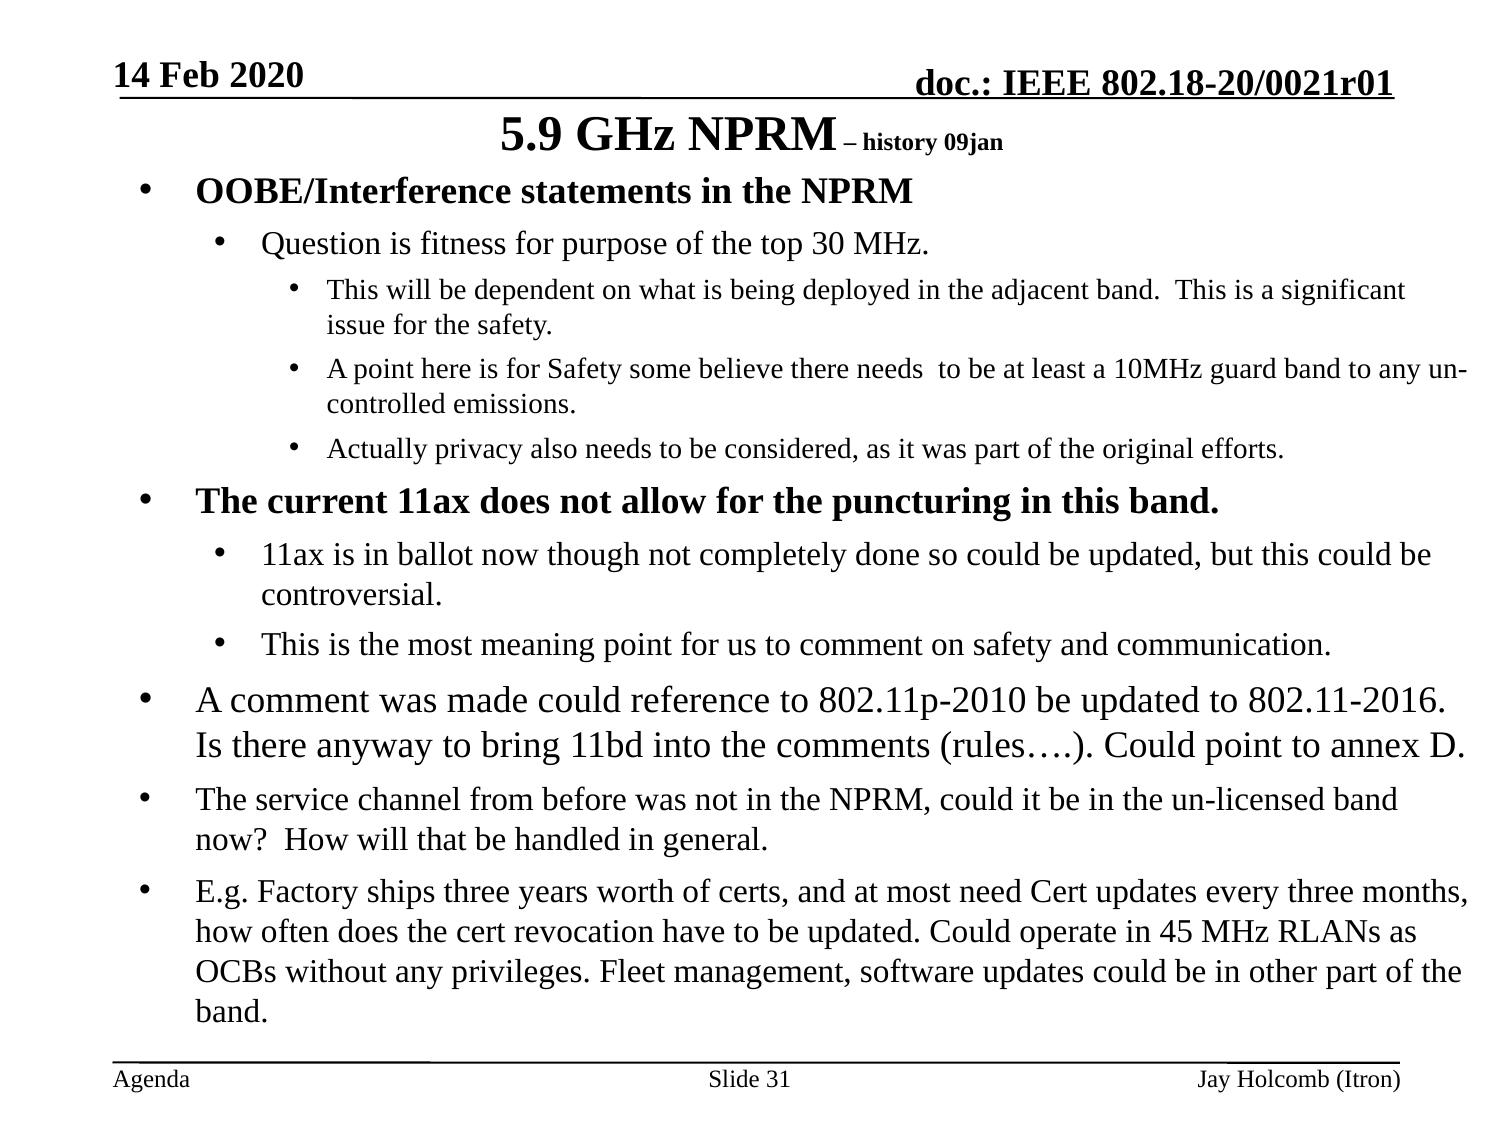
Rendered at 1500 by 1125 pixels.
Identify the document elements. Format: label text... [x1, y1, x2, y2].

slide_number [112, 49, 488, 95]
title 5.9 GHz NPRM – history 09jan [114, 103, 1390, 157]
footer Jay Holcomb (Itron) [878, 1061, 1402, 1093]
list OOBE/Interference statements in the NPRM Question is fitness for purpose of the top 30 MHz. This will be dependent on what is being deployed in the adjacent band. This is a significant issue for the safety. A point here is for Safety some believe there needs to be at least a 10MHz guard band to any un-controlled emissions. Actually privacy also needs to be considered, as it was part of the original efforts. The current 11ax does not allow for the puncturing in this band. 11ax is in ballot now though not completely done so could be updated, but this could be controversial. This is the most meaning point for us to comment on safety and communication. A comment was made could reference to 802.11p-2010 be updated to 802.11-2016. Is there anyway to bring 11bd into the comments (rules….). Could point to annex D. The service channel from before was not in the NPRM, could it be in the un-licensed band now? How will that be handled in general. E.g. Factory ships three years worth of certs, and at most need Cert updates every three months, how often does the cert revocation have to be updated. Could operate in 45 MHz RLANs as OCBs without any privileges. Fleet management, software updates could be in other part of the band. [114, 157, 1488, 1063]
slide_number Slide 31 [699, 1061, 800, 1123]
